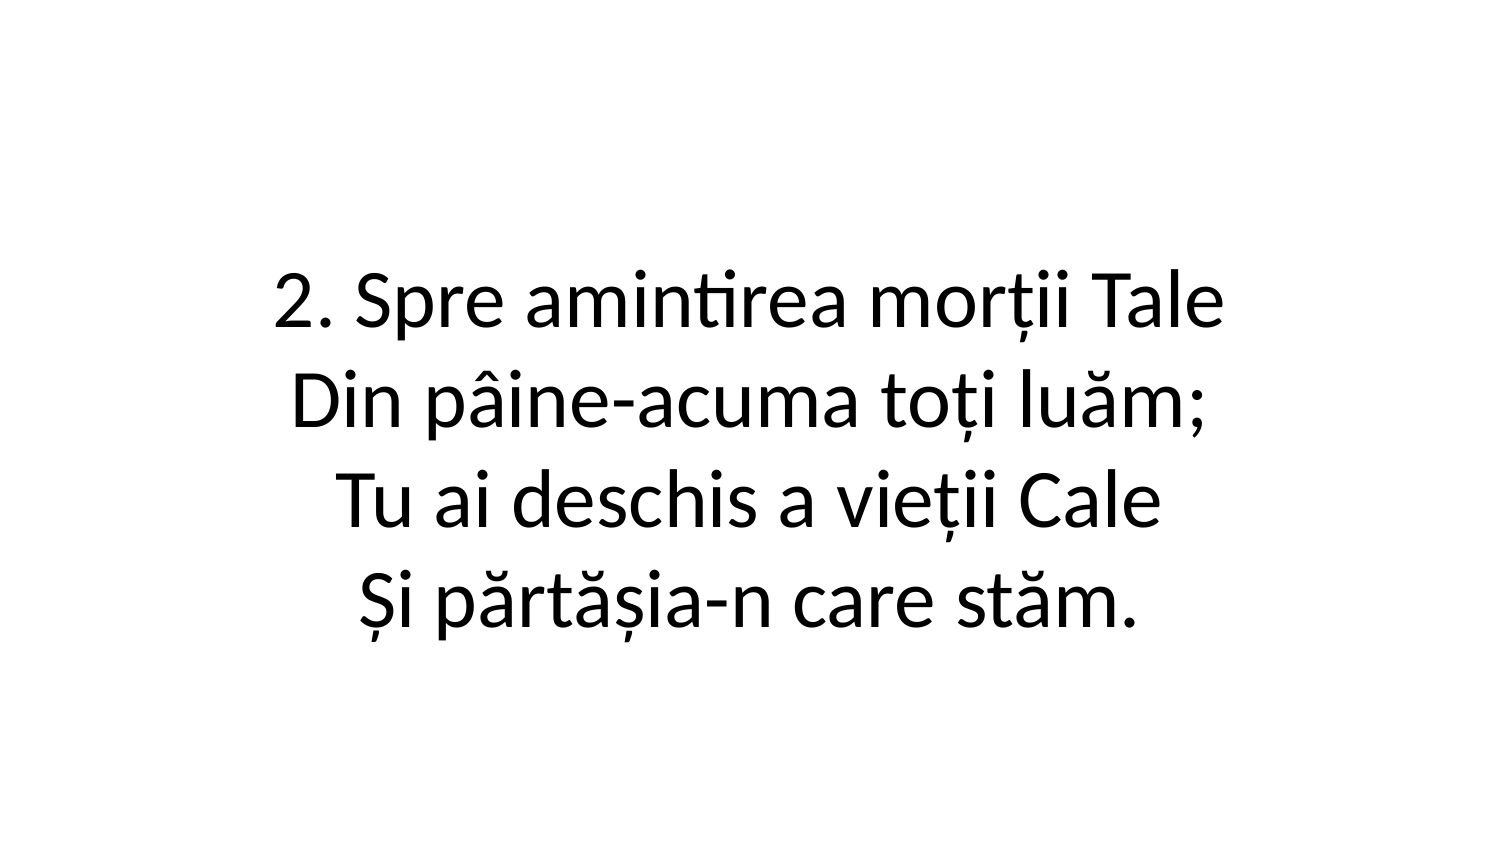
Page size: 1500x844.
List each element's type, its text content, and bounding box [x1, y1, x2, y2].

text_box 2. Spre amintirea morții Tale Din pâine-acuma toți luăm; Tu ai deschis a vieții Cale Și părtășia-n care stăm. [257, 192, 1242, 652]
